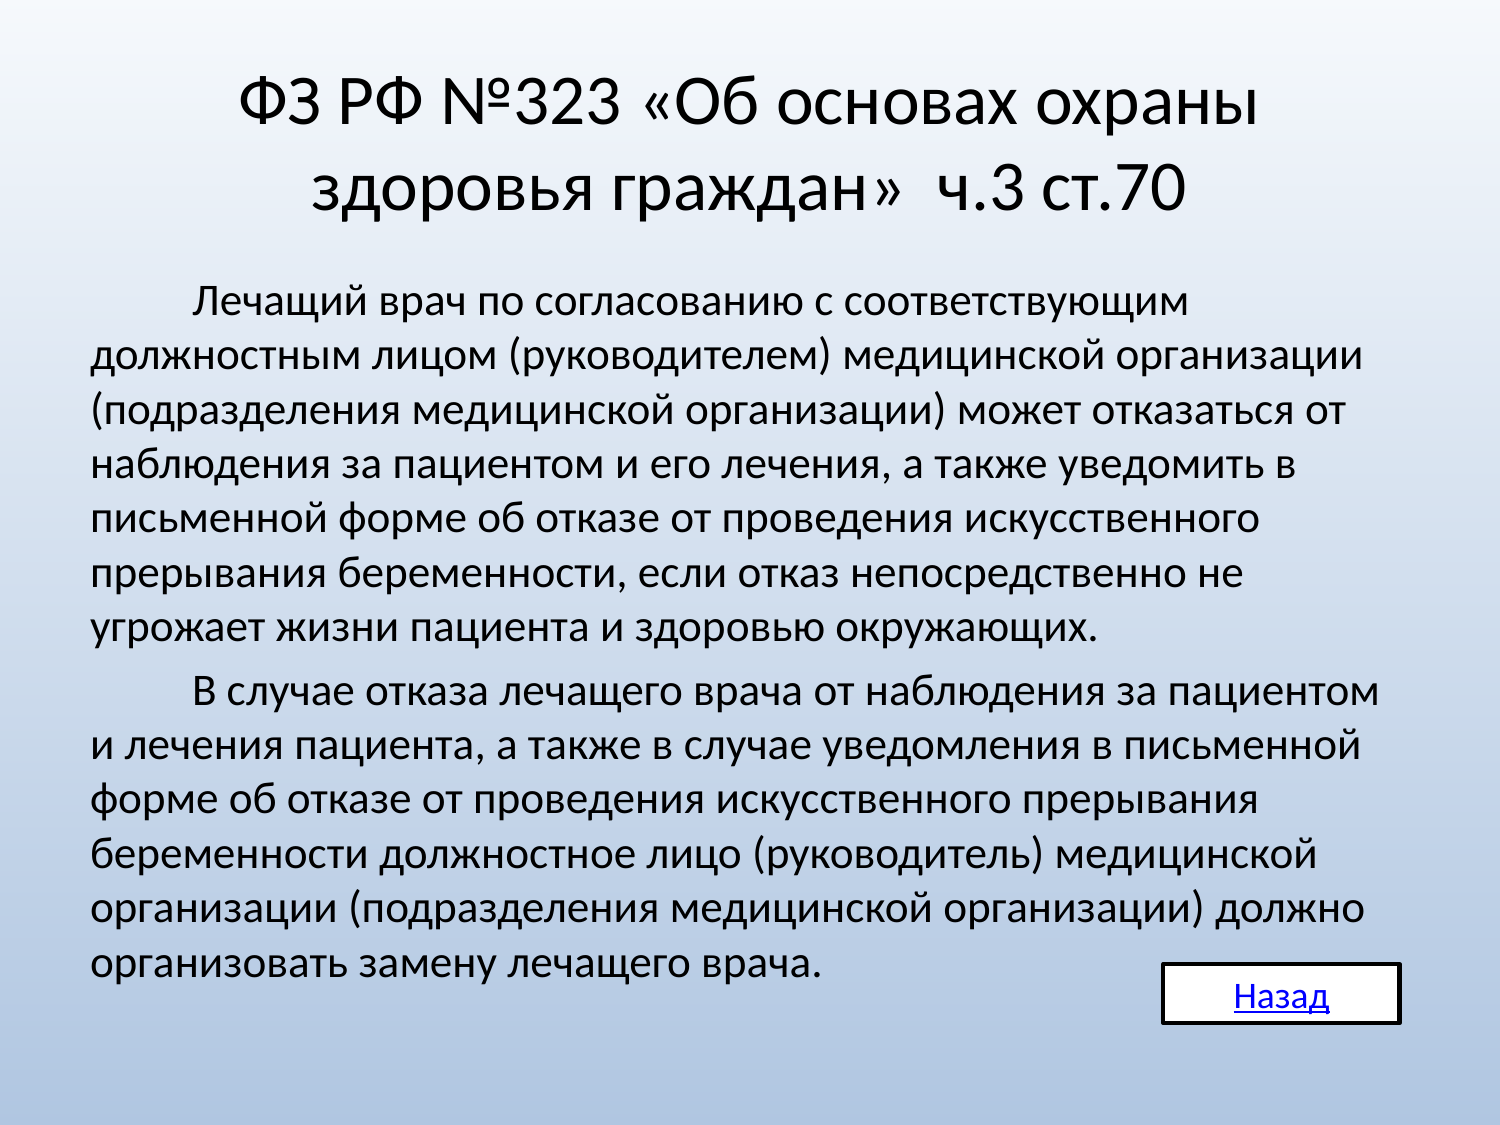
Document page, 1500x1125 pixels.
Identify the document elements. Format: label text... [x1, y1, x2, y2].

title ФЗ РФ №323 «Об основах охраны здоровья граждан» ч.3 ст.70 [75, 45, 1425, 233]
text_box Назад [1161, 962, 1402, 1025]
list Лечащий врач по согласованию с соответствующим должностным лицом (руководителем) медицинской организации (подразделения медицинской организации) может отказаться от наблюдения за пациентом и его лечения, а также уведомить в письменной форме об отказе от проведения искусственного прерывания беременности, если отказ непосредственно не угрожает жизни пациента и здоровью окружающих. В случае отказа лечащего врача от наблюдения за пациентом и лечения пациента, а также в случае уведомления в письменной форме об отказе от проведения искусственного прерывания беременности должностное лицо (руководитель) медицинской организации (подразделения медицинской организации) должно организовать замену лечащего врача. [75, 262, 1425, 1005]
